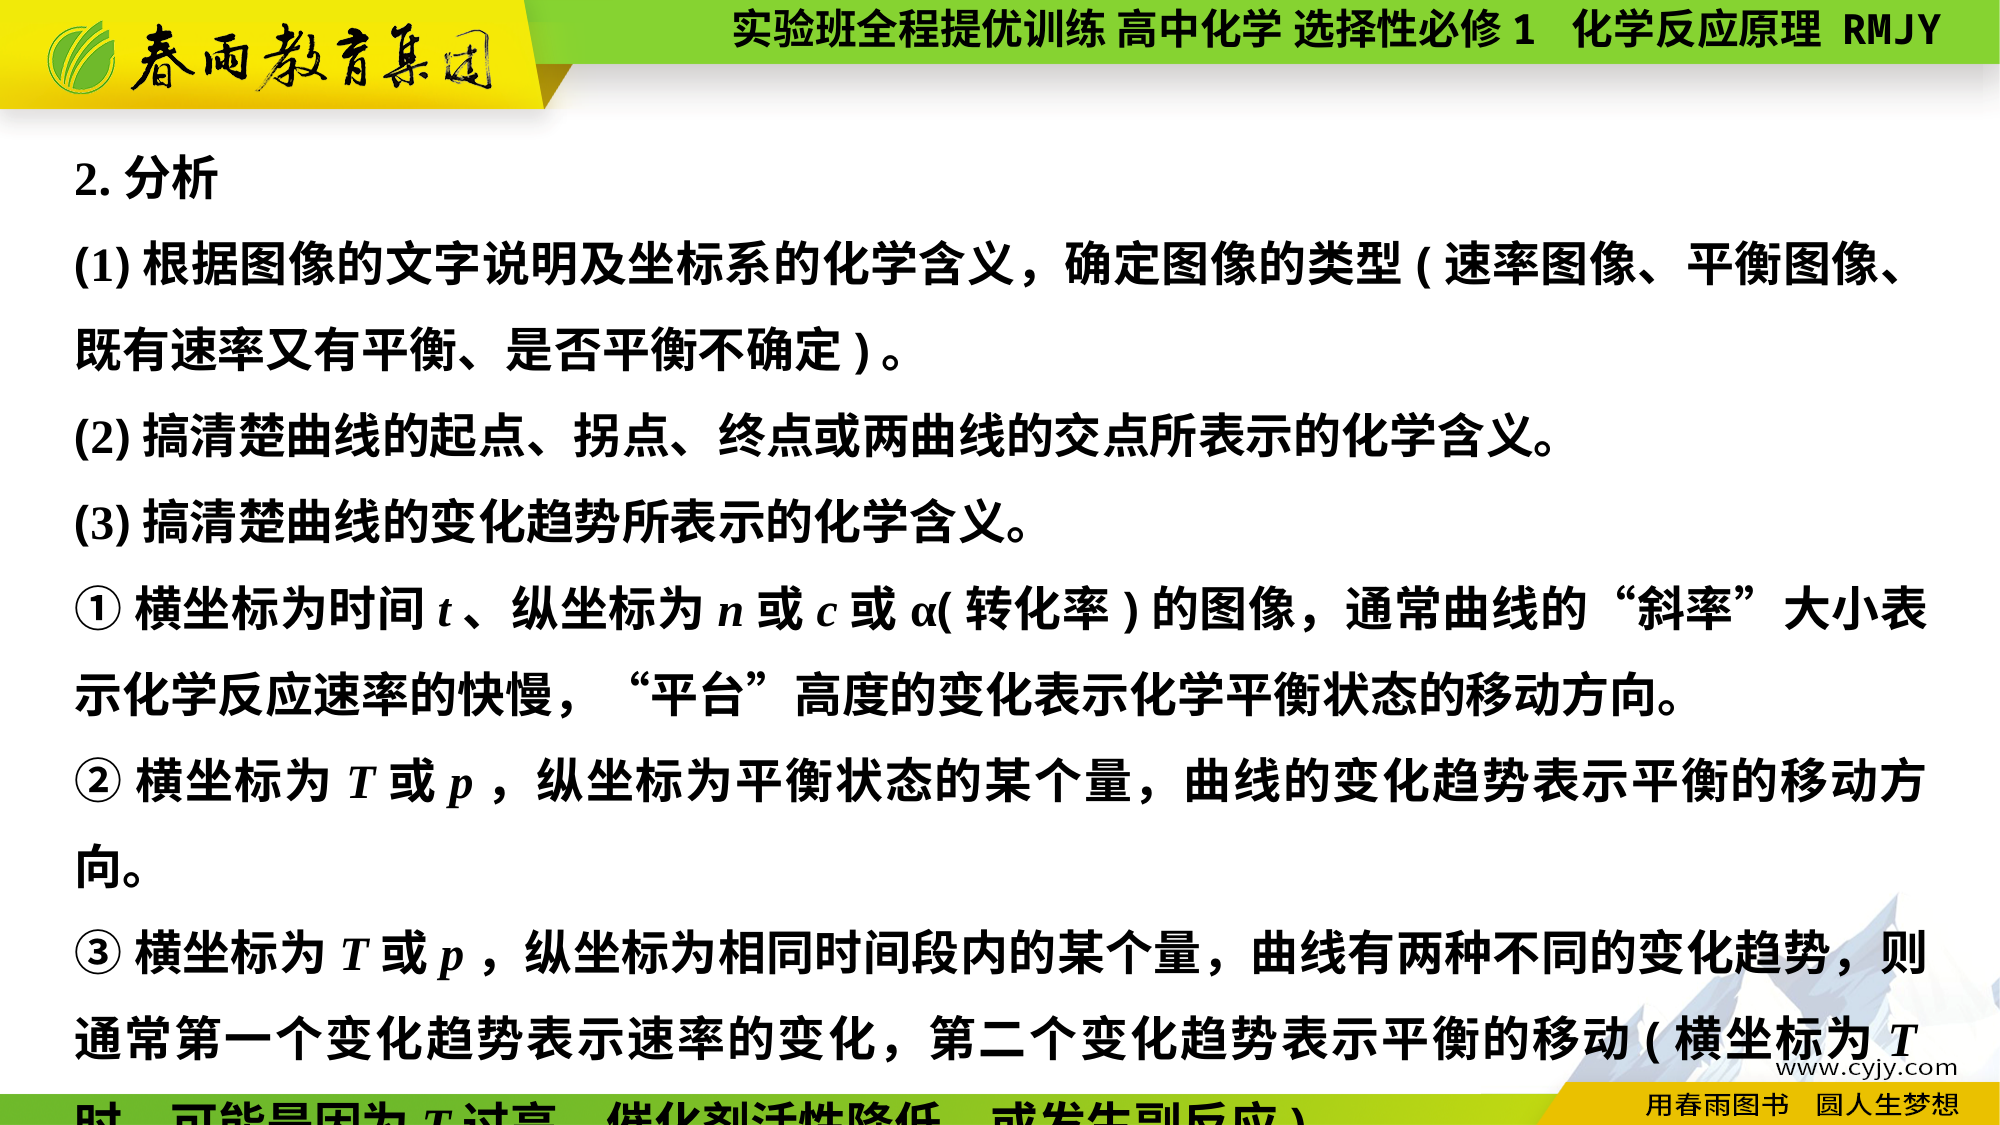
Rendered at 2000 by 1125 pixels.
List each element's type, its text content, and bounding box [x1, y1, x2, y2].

list 2.分析 (1)根据图像的文字说明及坐标系的化学含义，确定图像的类型(速率图像、平衡图像、既有速率又有平衡、是否平衡不确定)。 (2)搞清楚曲线的起点、拐点、终点或两曲线的交点所表示的化学含义。 (3)搞清楚曲线的变化趋势所表示的化学含义。 ①横坐标为时间t、纵坐标为n或c或α(转化率)的图像，通常曲线的“斜率”大小表示化学反应速率的快慢，“平台”高度的变化表示化学平衡状态的移动方向。 ②横坐标为T或p，纵坐标为平衡状态的某个量，曲线的变化趋势表示平衡的移动方向。 ③横坐标为T或p，纵坐标为相同时间段内的某个量，曲线有两种不同的变化趋势，则通常第一个变化趋势表示速率的变化，第二个变化趋势表示平衡的移动(横坐标为T时，可能是因为T过高，催化剂活性降低，或发生副反应)。 [59, 111, 1944, 1074]
picture [0, 0, 2000, 1125]
